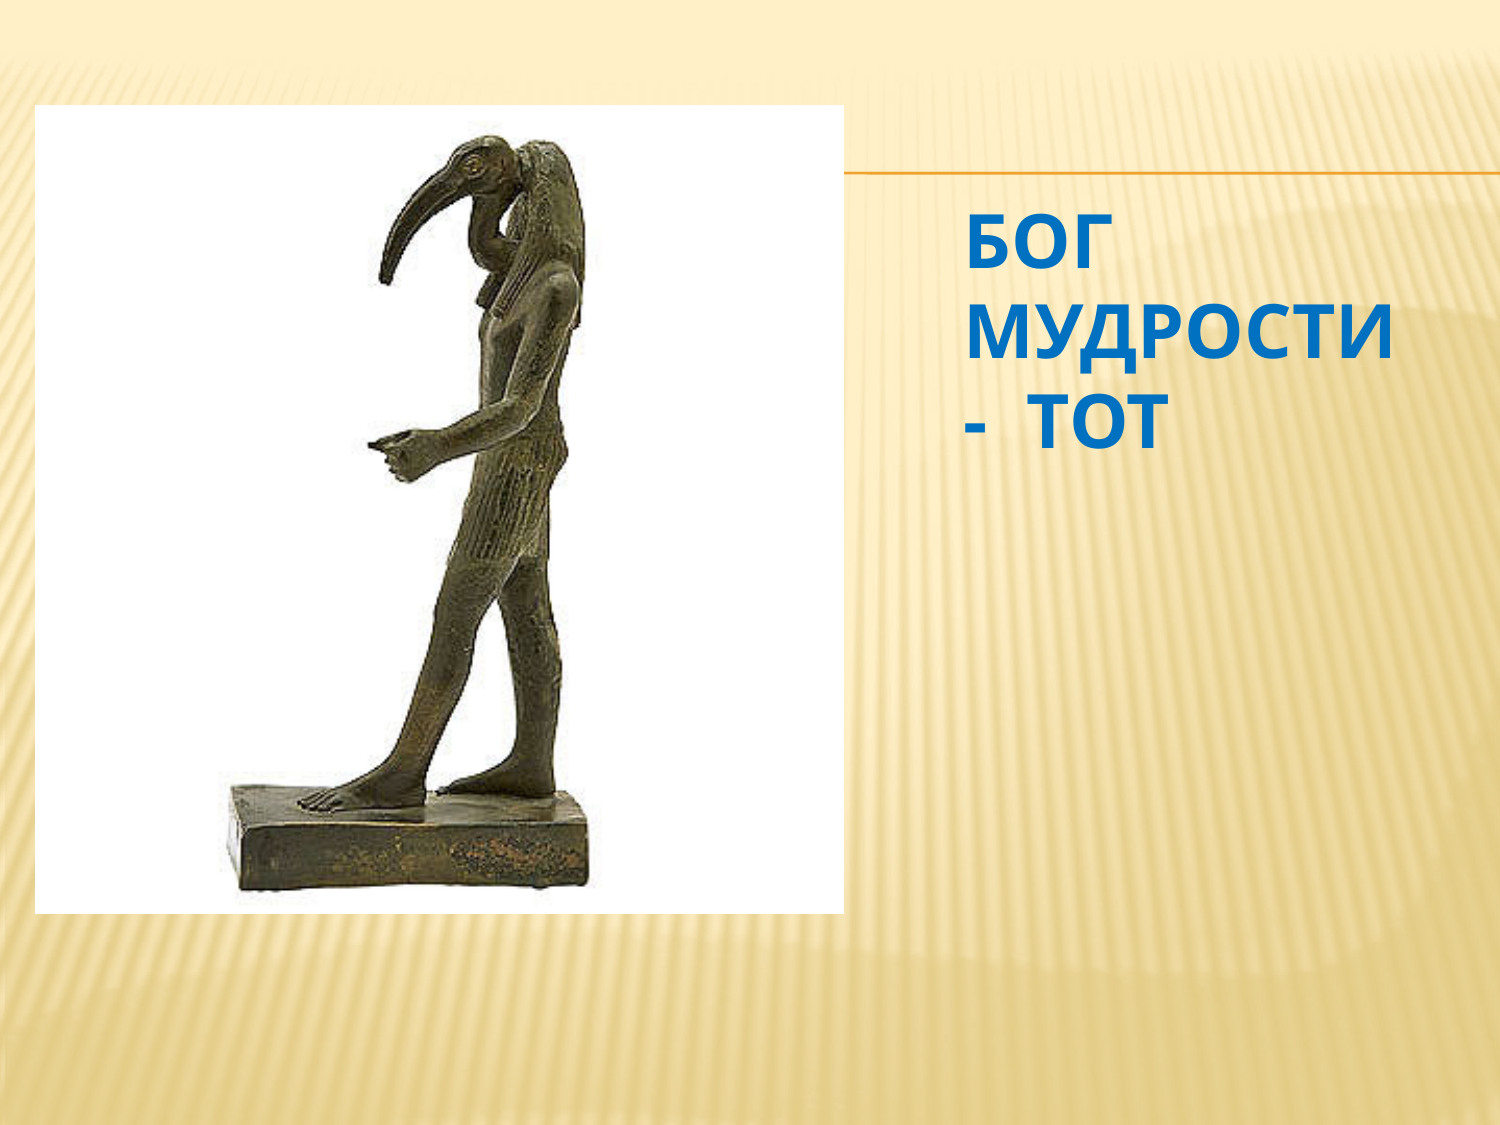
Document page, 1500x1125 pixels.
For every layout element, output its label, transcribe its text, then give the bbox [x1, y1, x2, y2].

title Бог мудрости - Тот [949, 175, 1475, 481]
picture [34, 105, 844, 915]
